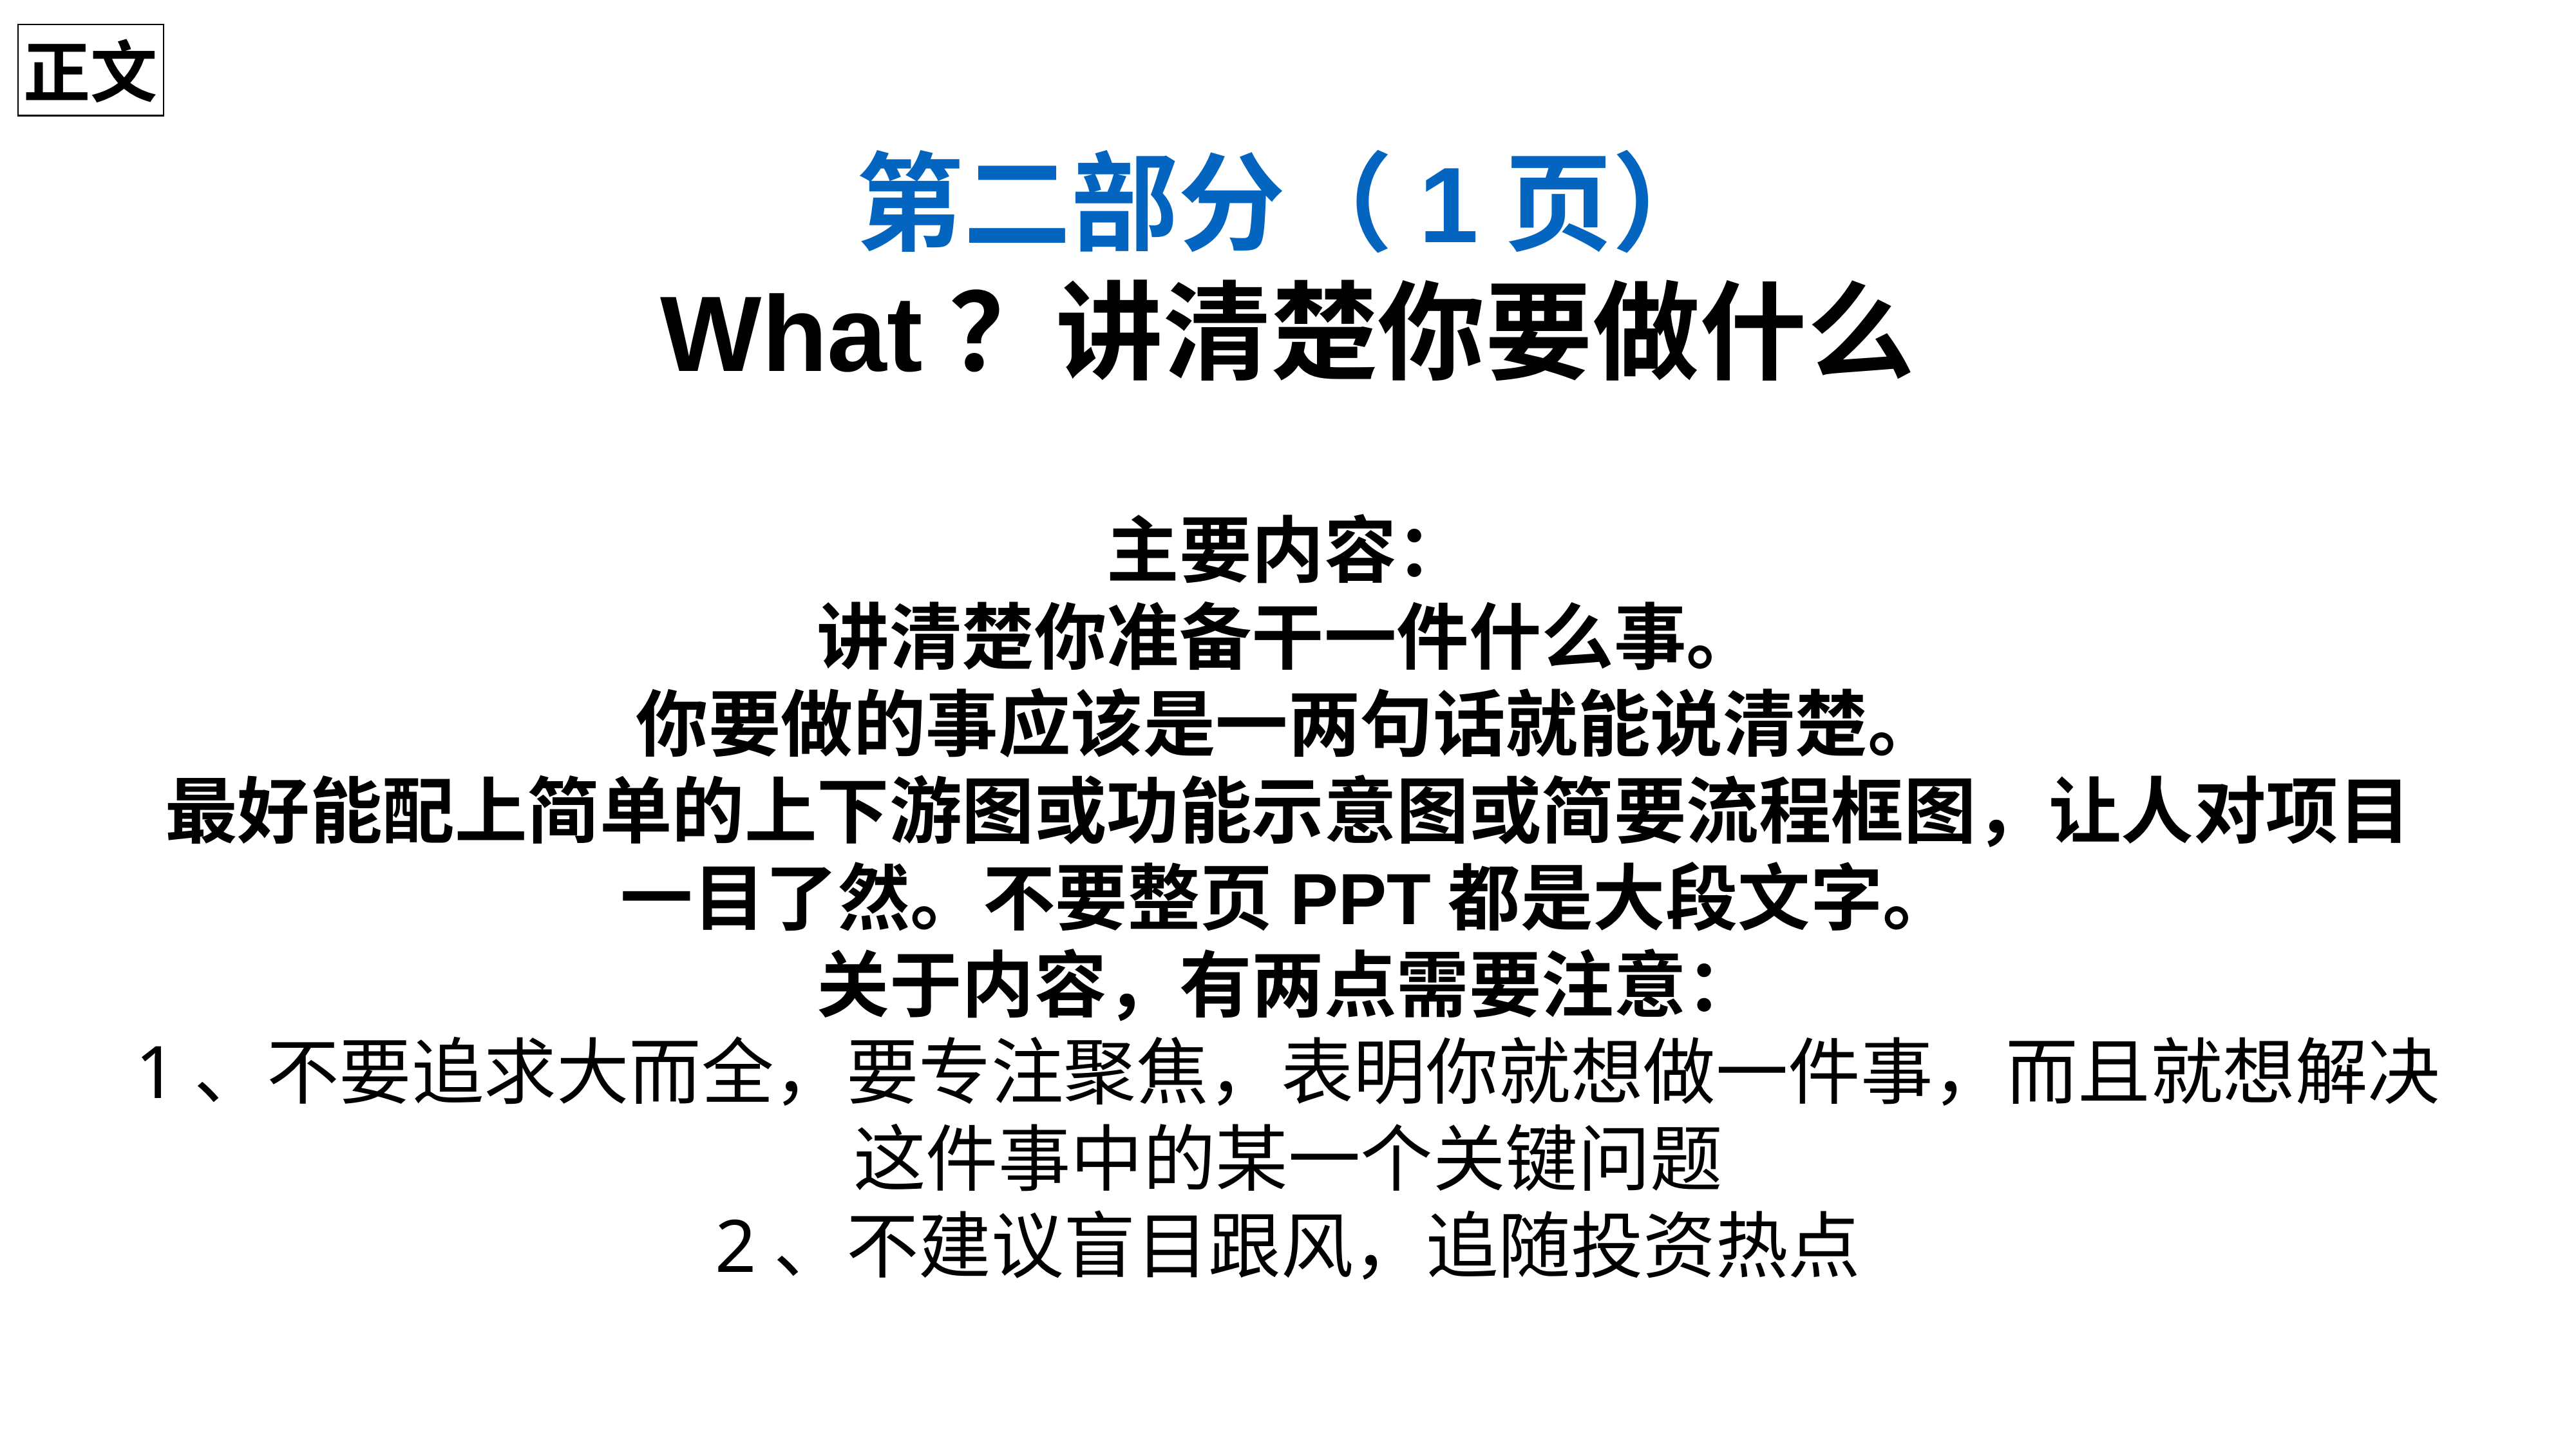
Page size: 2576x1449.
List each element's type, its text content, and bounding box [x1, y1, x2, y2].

list 主要内容： 讲清楚你准备干一件什么事。 你要做的事应该是一两句话就能说清楚。 最好能配上简单的上下游图或功能示意图或简要流程框图，让人对项目一目了然。不要整页PPT都是大段文字。 关于内容，有两点需要注意： 1、不要追求大而全，要专注聚焦，表明你就想做一件事，而且就想解决这件事中的某一个关键问题 2、不建议盲目跟风，追随投资热点 [123, 497, 2453, 1295]
list 第二部分（1页） What？讲清楚你要做什么 [64, 108, 2512, 420]
text_box 正文 [18, 24, 164, 116]
